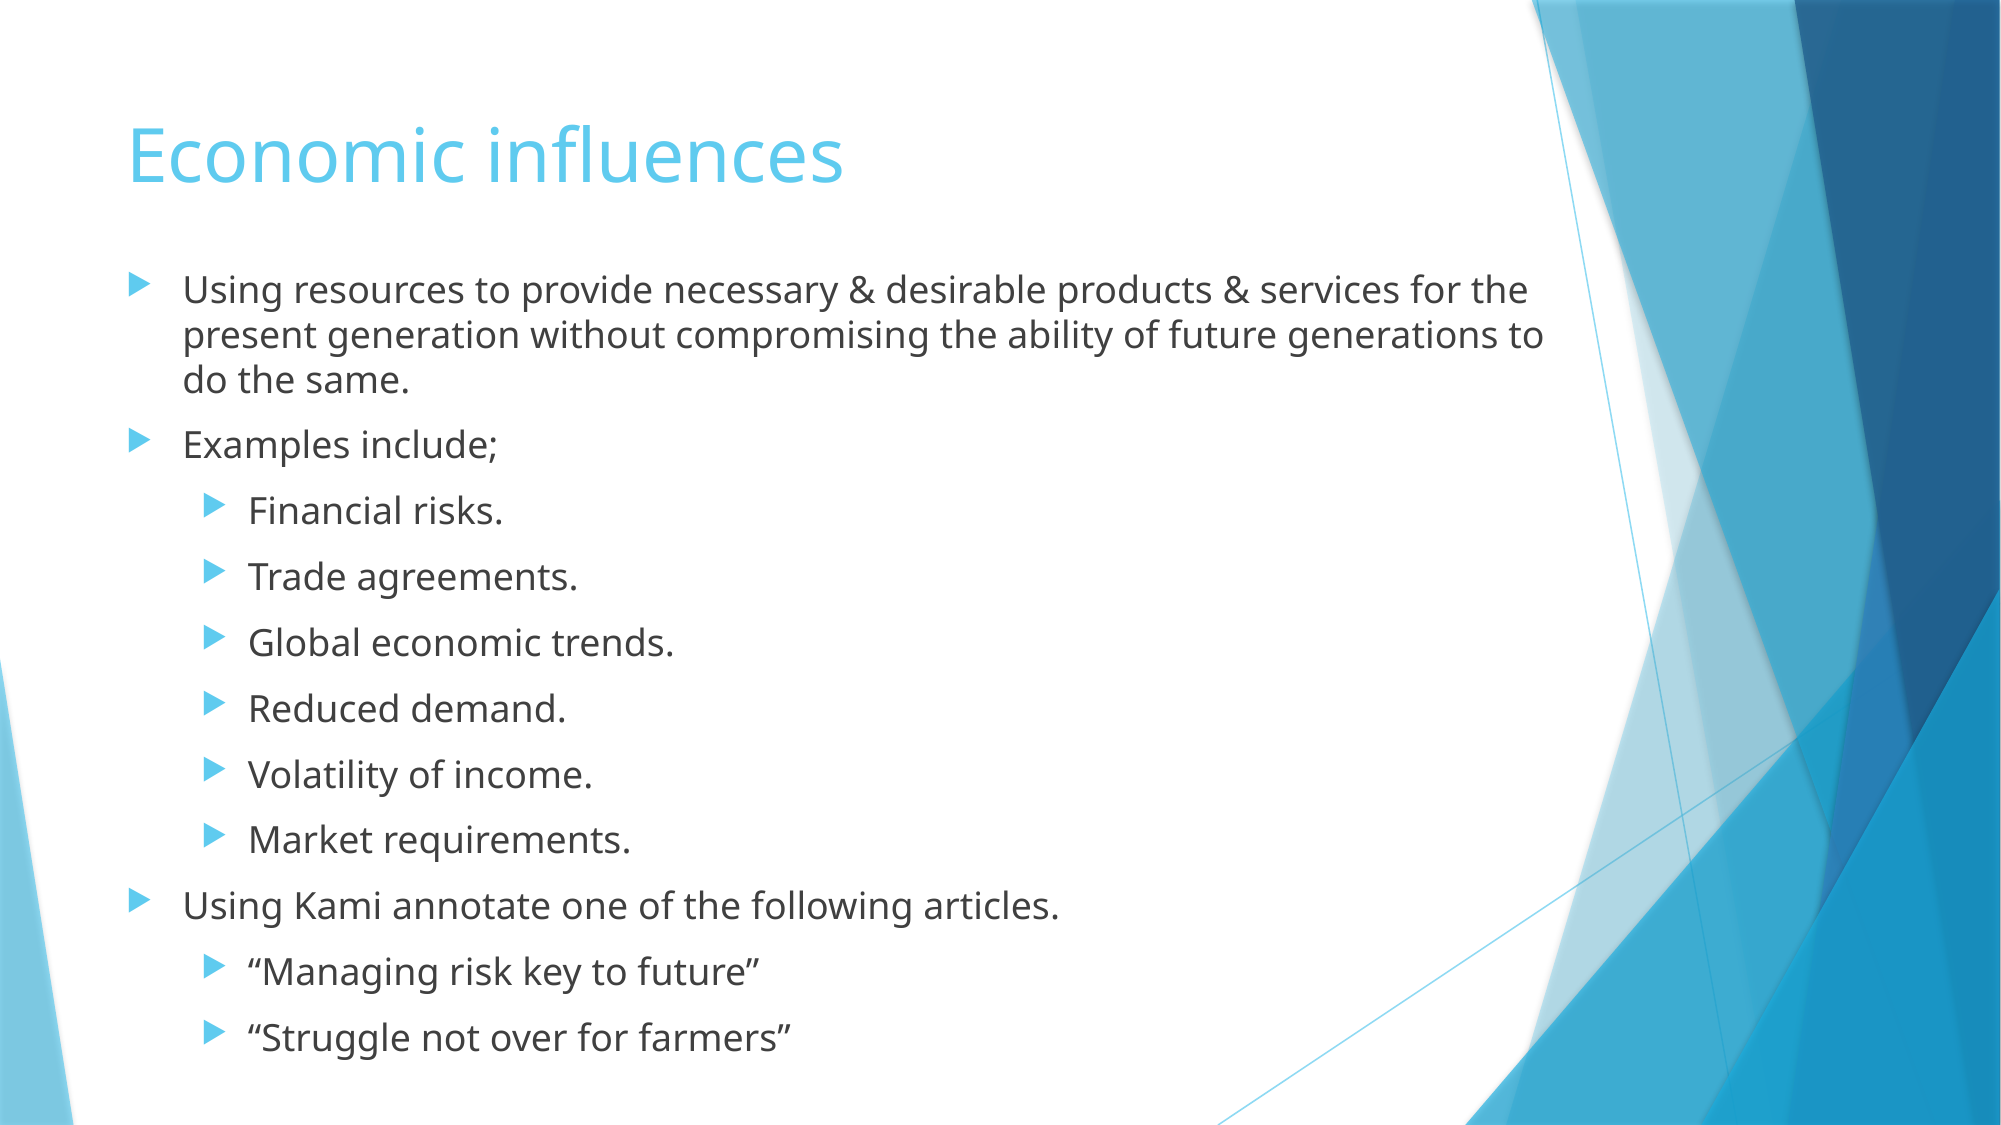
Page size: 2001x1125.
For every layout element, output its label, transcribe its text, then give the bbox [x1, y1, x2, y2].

list Using resources to provide necessary & desirable products & services for the present generation without compromising the ability of future generations to do the same. Examples include; Financial risks. Trade agreements. Global economic trends. Reduced demand. Volatility of income. Market requirements. Using Kami annotate one of the following articles. “Managing risk key to future” “Struggle not over for farmers” [111, 258, 1591, 991]
title Economic influences [111, 99, 1522, 258]
